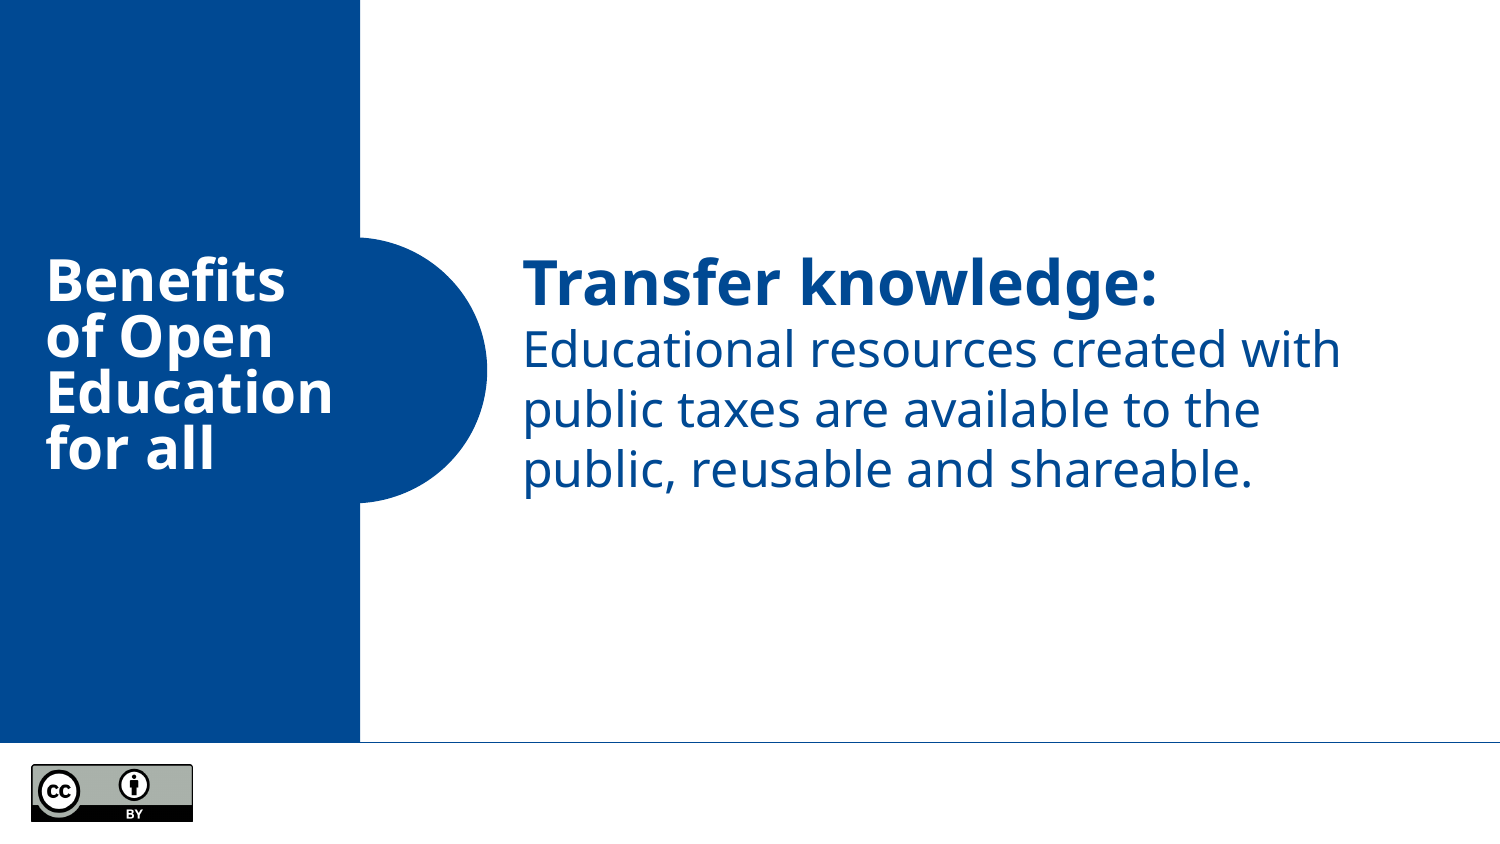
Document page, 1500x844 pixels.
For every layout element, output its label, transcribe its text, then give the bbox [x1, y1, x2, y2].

text_box [0, 0, 361, 742]
text_box [0, 750, 1500, 844]
text_box Benefits of Open Education for all [30, 242, 400, 496]
text_box [308, 496, 397, 504]
picture [31, 764, 193, 822]
text_box Transfer knowledge: Educational resources created with public taxes are available to the public, reusable and shareable. [507, 227, 1418, 608]
text_box [317, 237, 389, 242]
text_box [400, 245, 488, 495]
